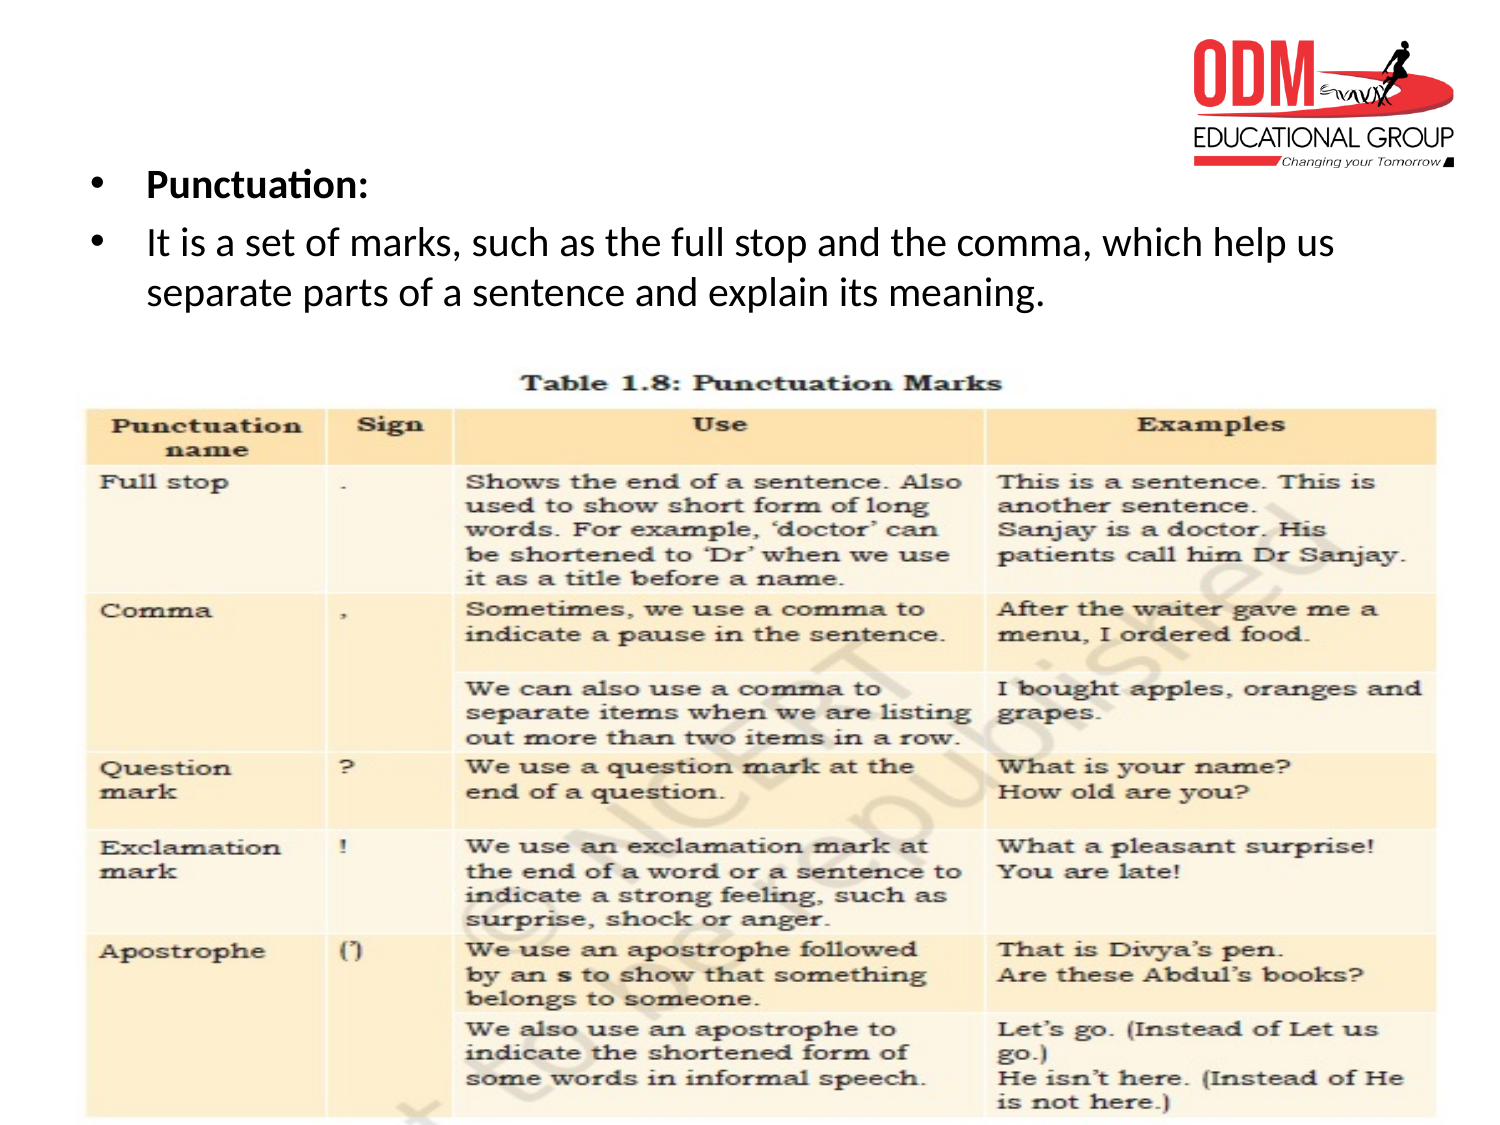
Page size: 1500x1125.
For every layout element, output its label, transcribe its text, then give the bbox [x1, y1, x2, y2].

picture [74, 366, 1448, 1125]
list Punctuation: It is a set of marks, such as the full stop and the comma, which help us separate parts of a sentence and explain its meaning. [75, 149, 1425, 365]
picture [1194, 38, 1454, 168]
